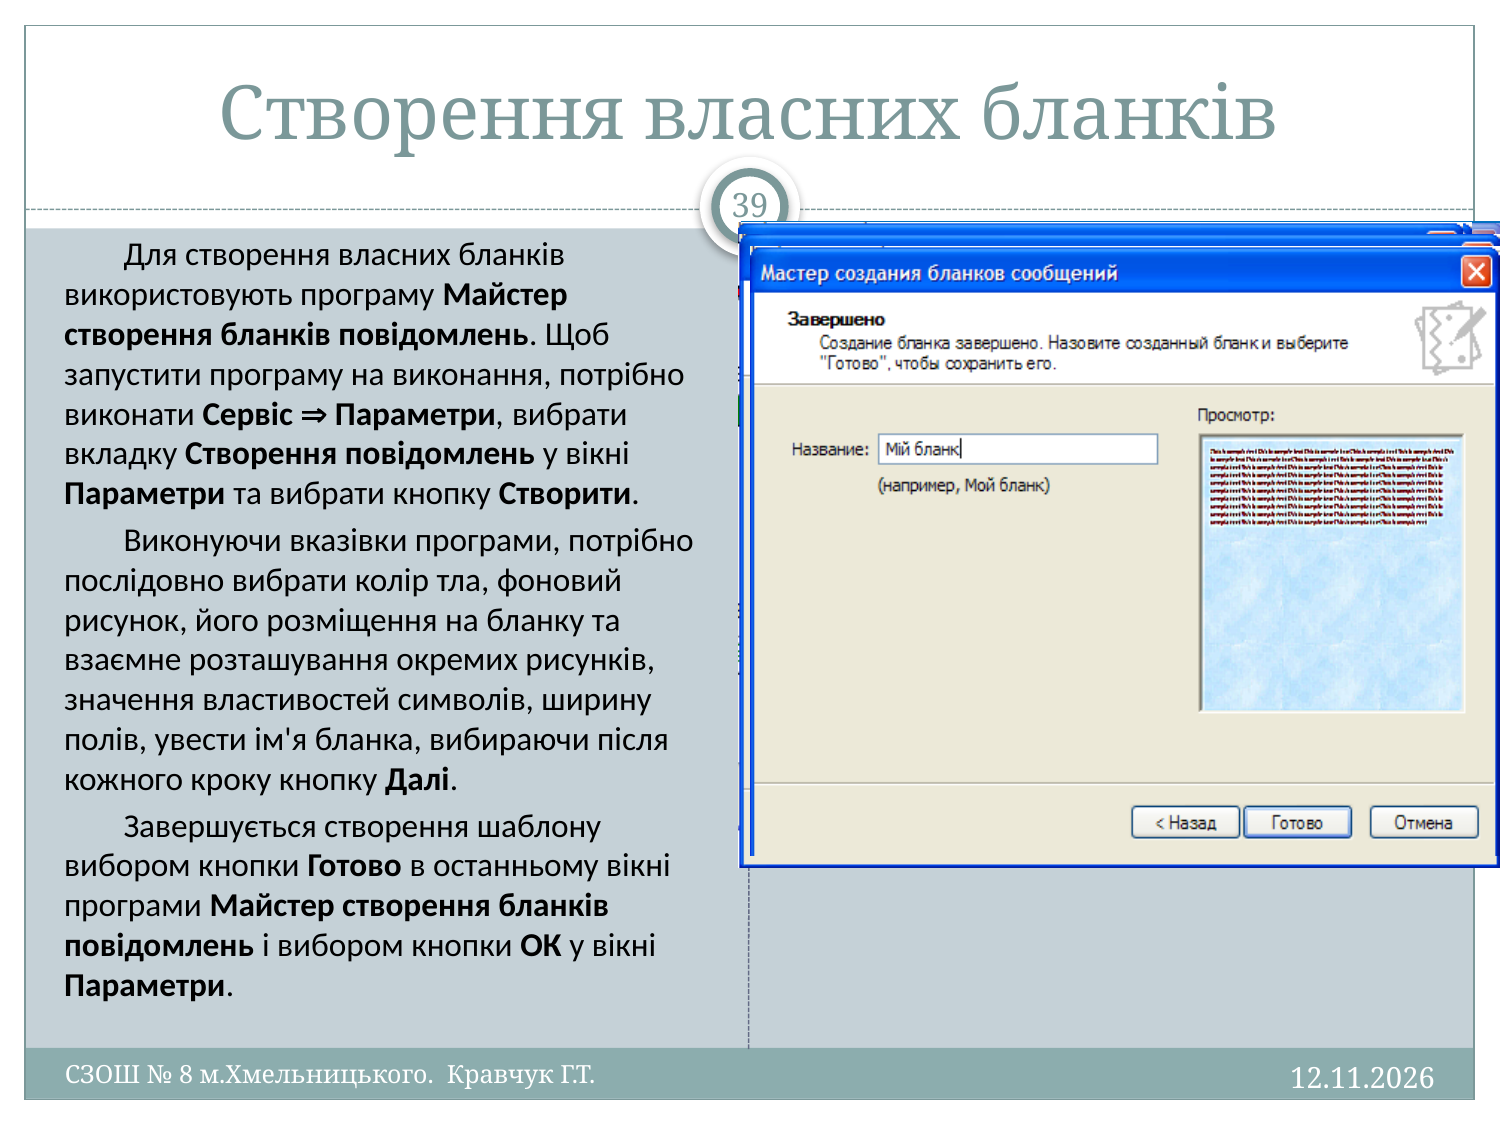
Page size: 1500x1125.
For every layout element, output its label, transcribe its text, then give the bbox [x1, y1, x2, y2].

list Для створення власних бланків використовують програму Майстер створення бланків повідомлень. Щоб запустити програму на виконання, потрібно виконати Сервіс  Параметри, вибрати вкладку Створення повідомлень у вікні Параметри та вибрати кнопку Створити. Виконуючи вказівки програми, потрібно послідовно вибрати колір тла, фоновий рисунок, його розміщення на бланку та взаємне розташування окремих рисунків, значення властивостей символів, ширину полів, увести ім'я бланка, вибираючи після кожного кроку кнопку Далі. Завершується створення шаблону вибором кнопки Готово в останньому вікні програми Майстер створення бланків повідомлень і вибором кнопки ОК у вікні Параметри. [49, 224, 739, 1043]
footer СЗОШ № 8 м.Хмельницького. Кравчук Г.Т. [50, 1051, 638, 1112]
title Створення власних бланків [49, 37, 1450, 162]
picture [737, 222, 1500, 868]
slide_number 39 [712, 170, 788, 224]
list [1465, 222, 1472, 231]
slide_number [950, 1051, 1450, 1112]
